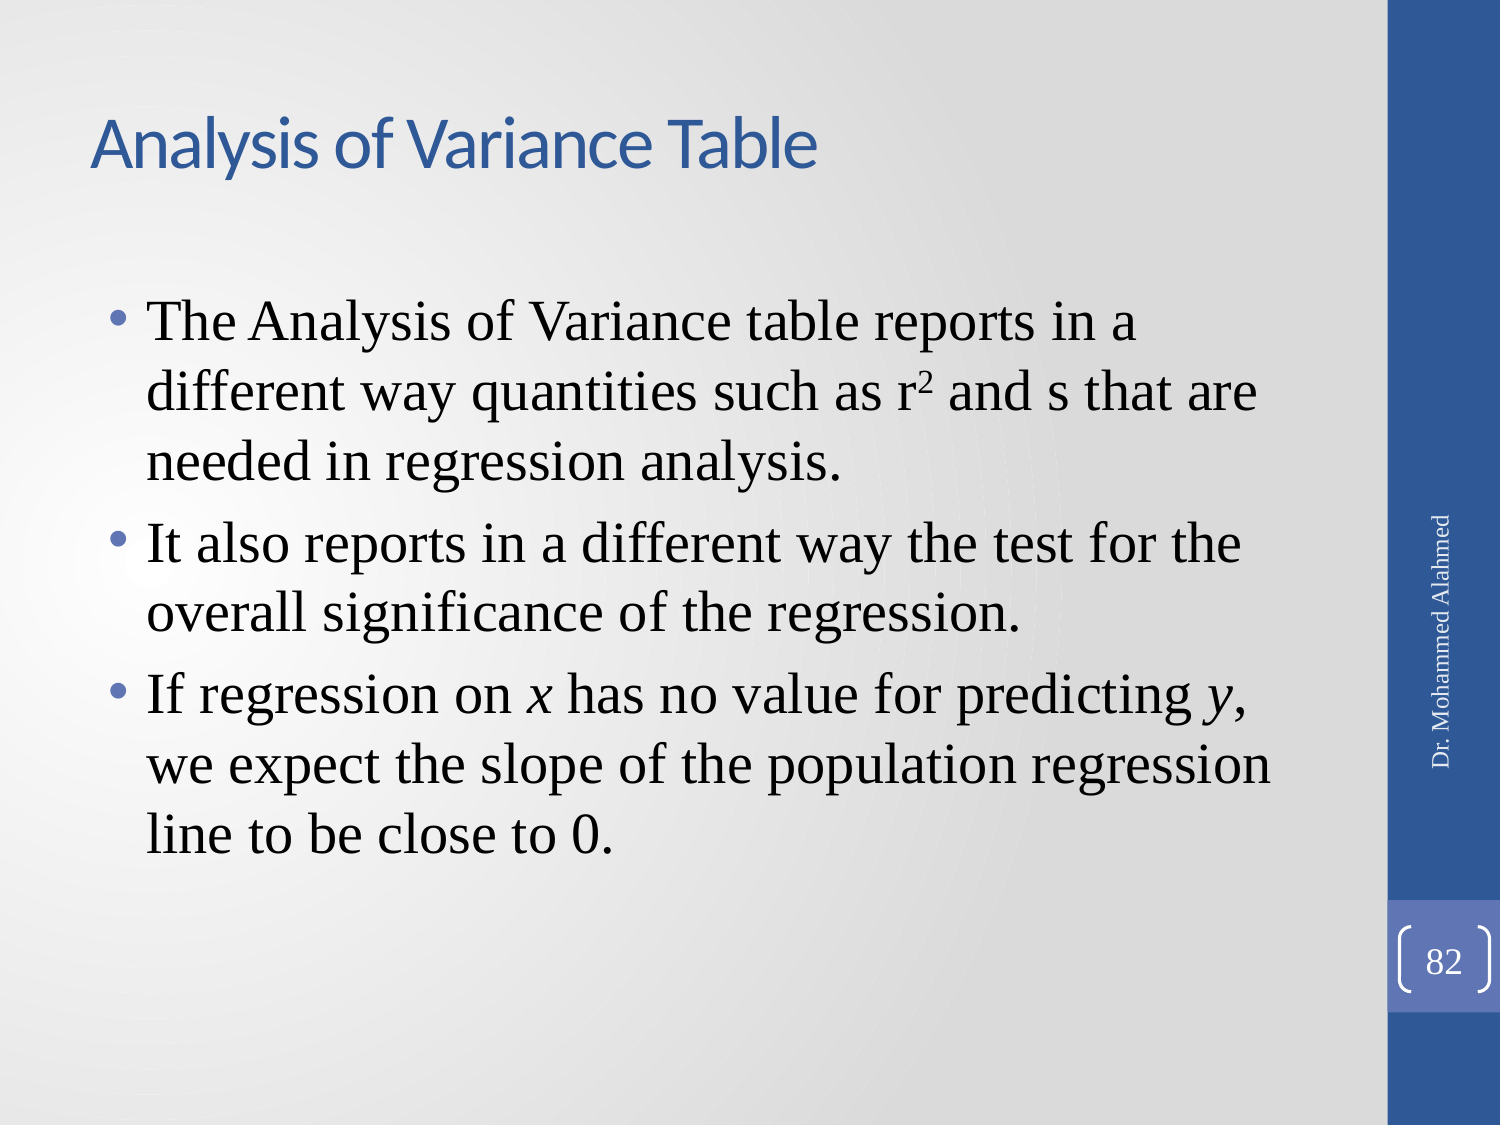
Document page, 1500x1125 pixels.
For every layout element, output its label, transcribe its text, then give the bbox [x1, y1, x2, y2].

list The Analysis of Variance table reports in a different way quantities such as r2 and s that are needed in regression analysis. It also reports in a different way the test for the overall significance of the regression. If regression on x has no value for predicting y, we expect the slope of the population regression line to be close to 0. [75, 275, 1325, 1063]
slide_number 82 [1397, 925, 1492, 994]
title Analysis of Variance Table [75, 45, 1325, 233]
footer Dr. Mohammed Alahmed [1408, 500, 1469, 889]
